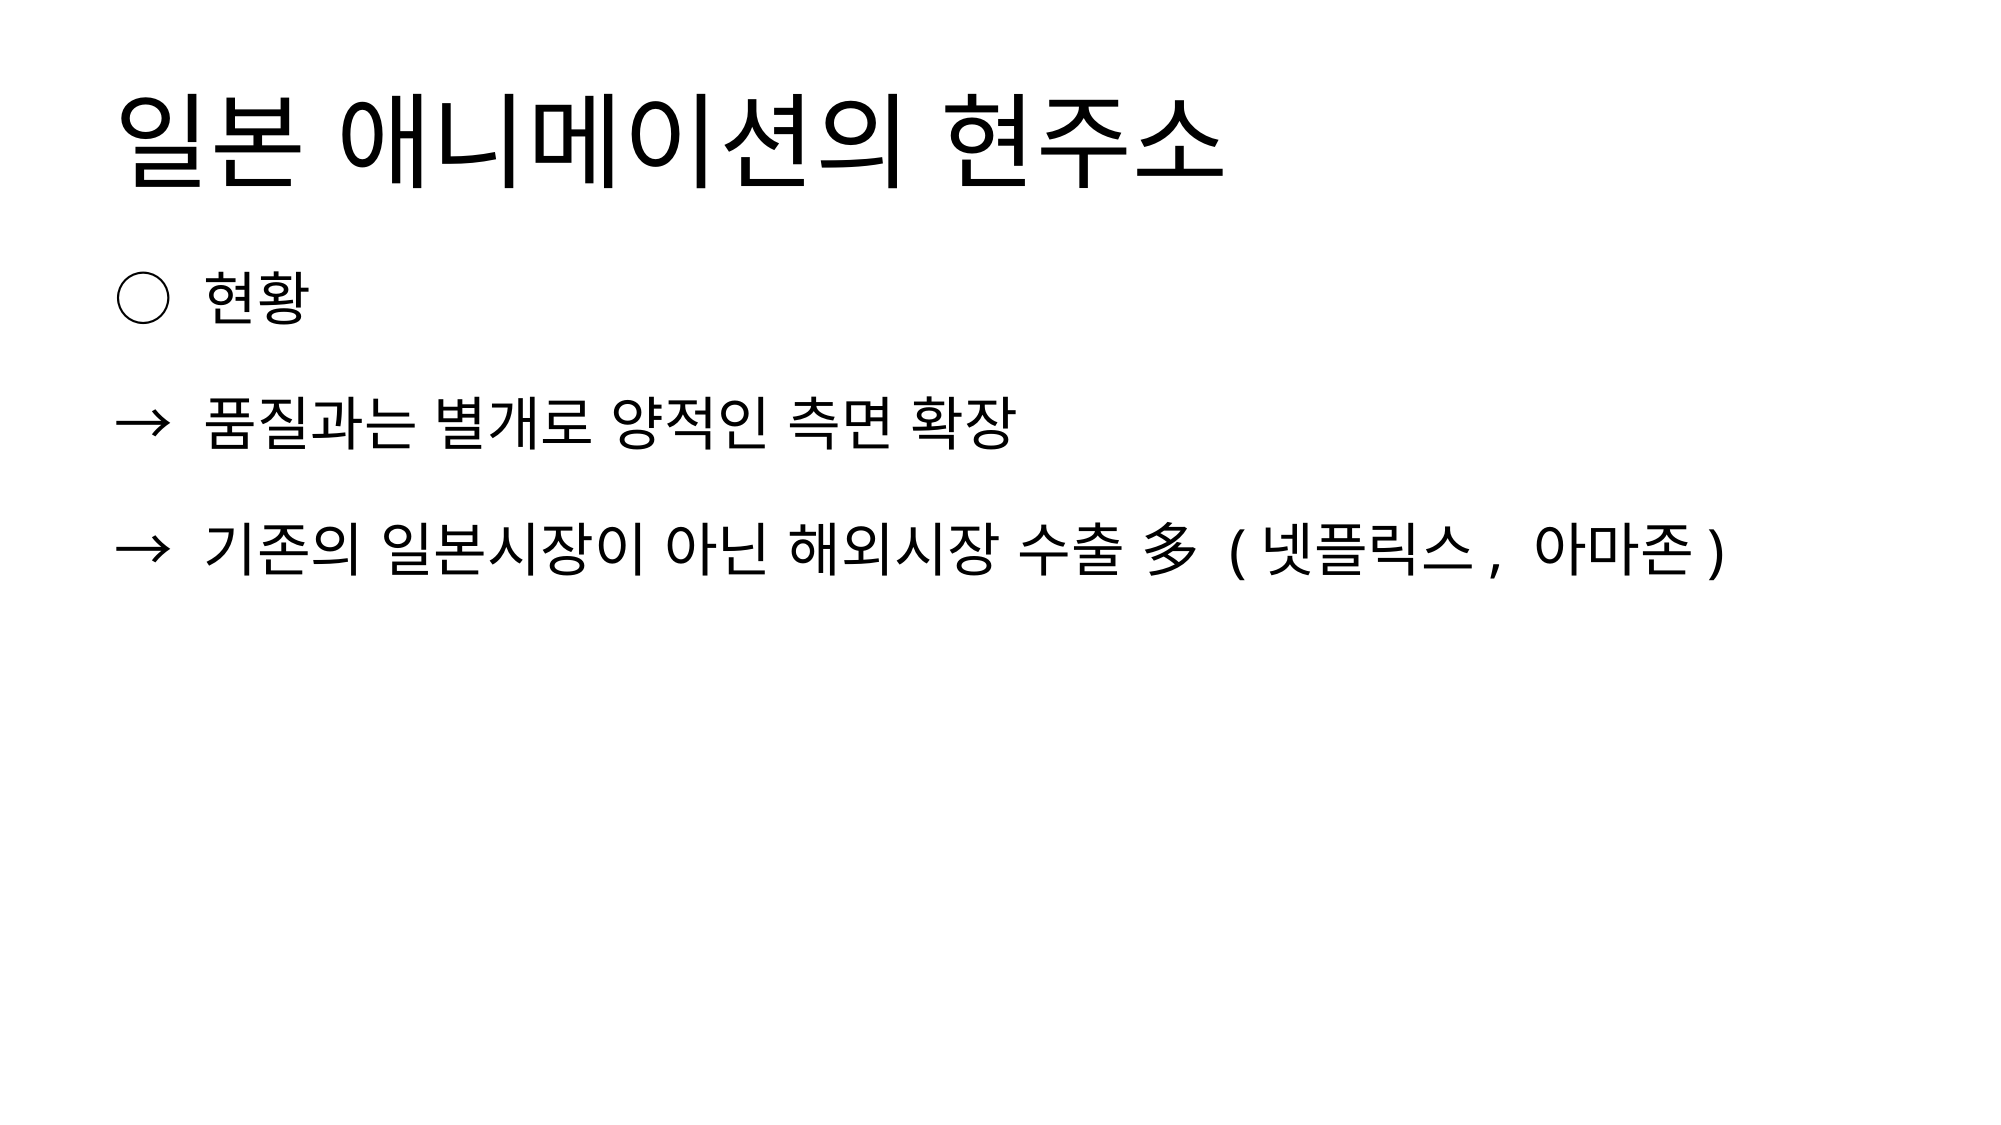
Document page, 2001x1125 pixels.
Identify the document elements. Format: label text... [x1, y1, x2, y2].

title 일본 애니메이션의 현주소 [99, 45, 1901, 233]
list ○ 현황 → 품질과는 별개로 양적인 측면 확장 → 기존의 일본시장이 아닌 해외시장 수출 多 (넷플릭스, 아마존) [99, 262, 1901, 1006]
